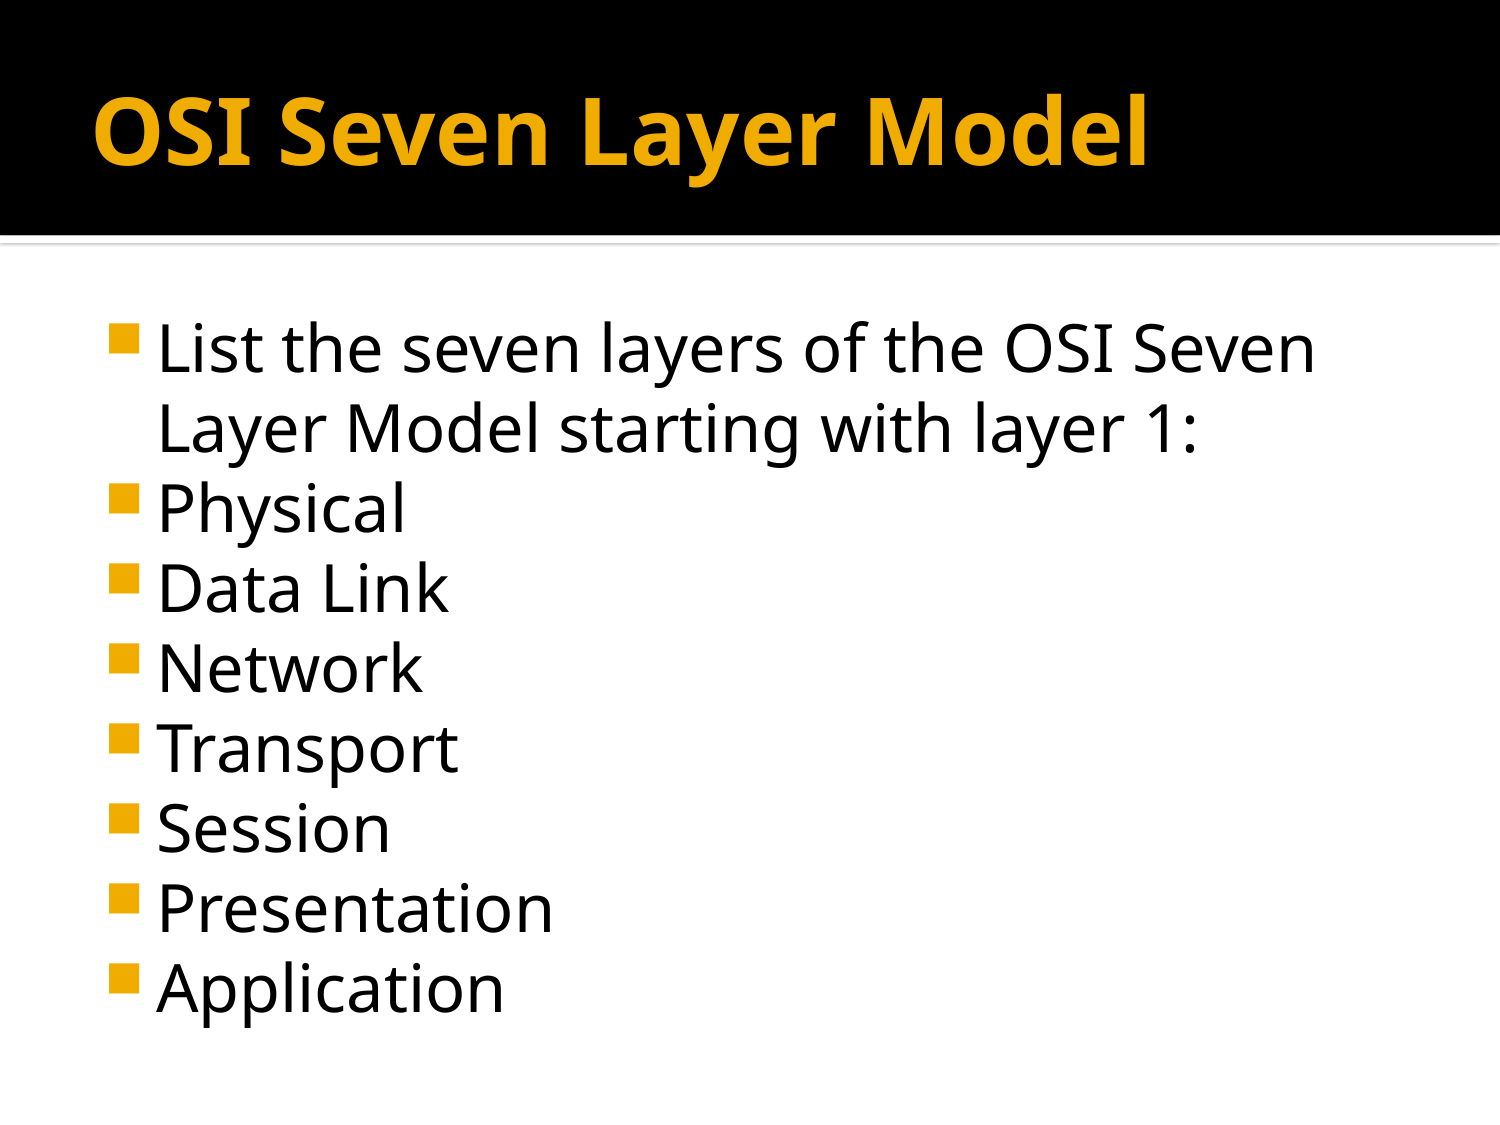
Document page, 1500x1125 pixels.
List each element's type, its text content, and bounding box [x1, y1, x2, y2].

list List the seven layers of the OSI Seven Layer Model starting with layer 1: Physical Data Link Network Transport Session Presentation Application [75, 291, 1425, 1050]
title OSI Seven Layer Model [75, 25, 1425, 231]
